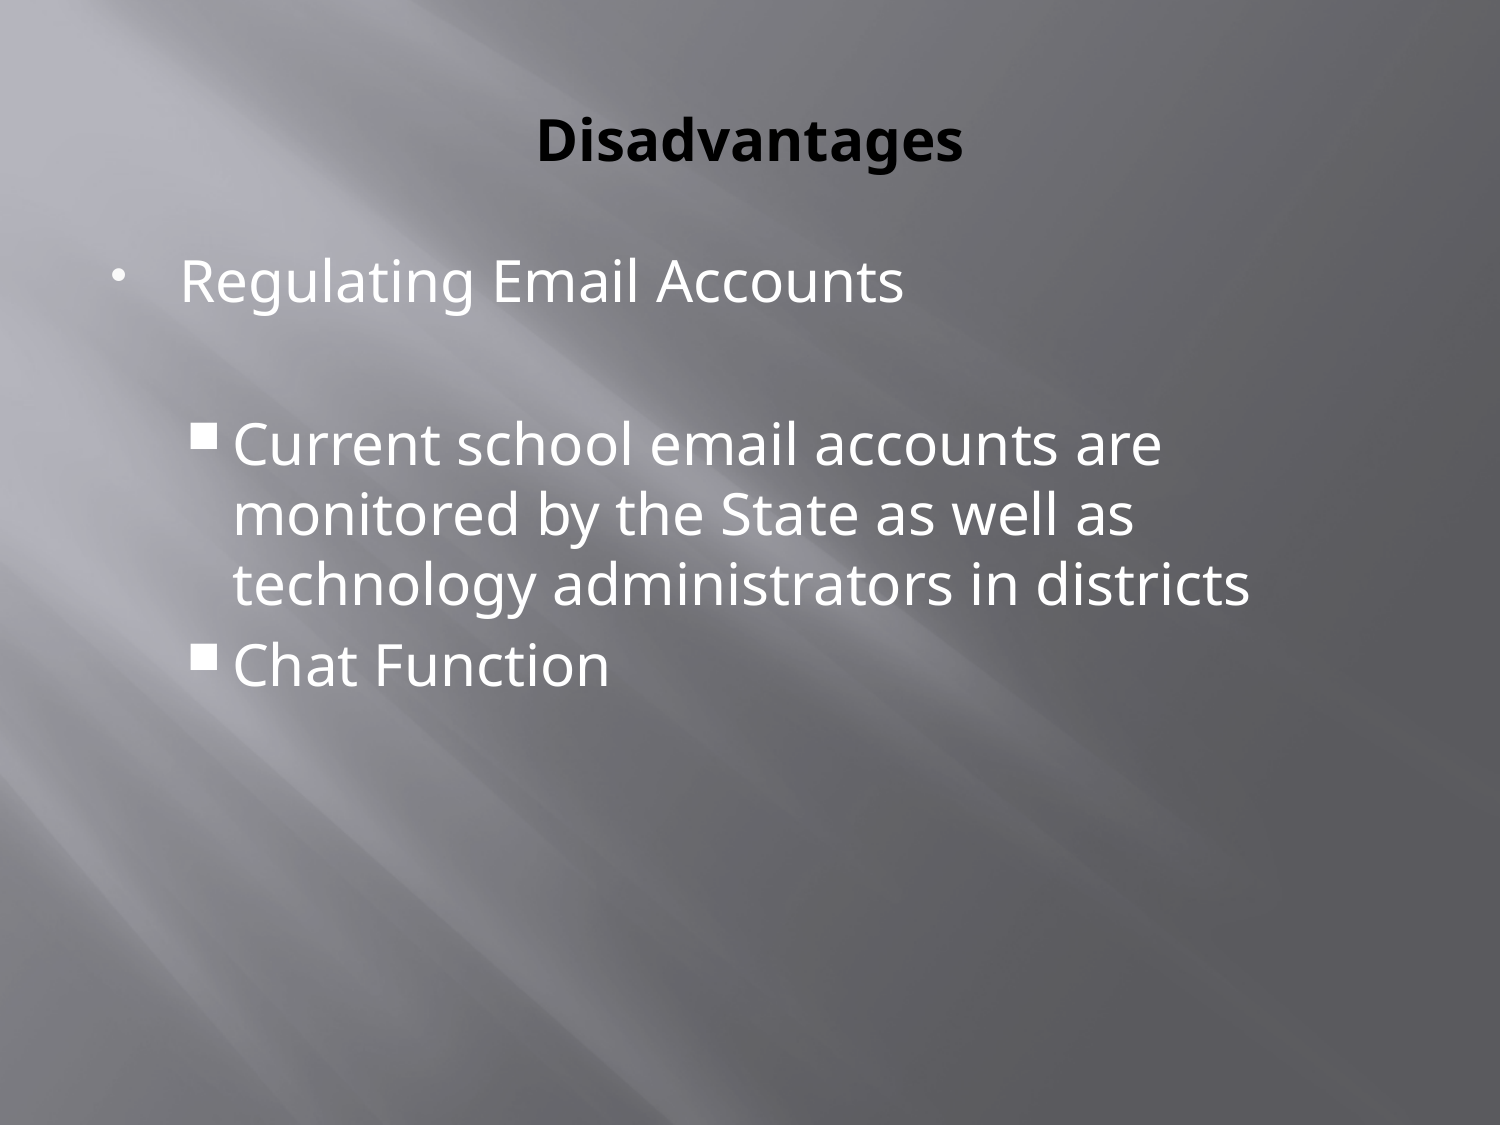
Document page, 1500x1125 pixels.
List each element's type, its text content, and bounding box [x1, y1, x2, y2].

list Regulating Email Accounts Current school email accounts are monitored by the State as well as technology administrators in districts Chat Function [75, 236, 1350, 725]
title Disadvantages [75, 44, 1425, 233]
